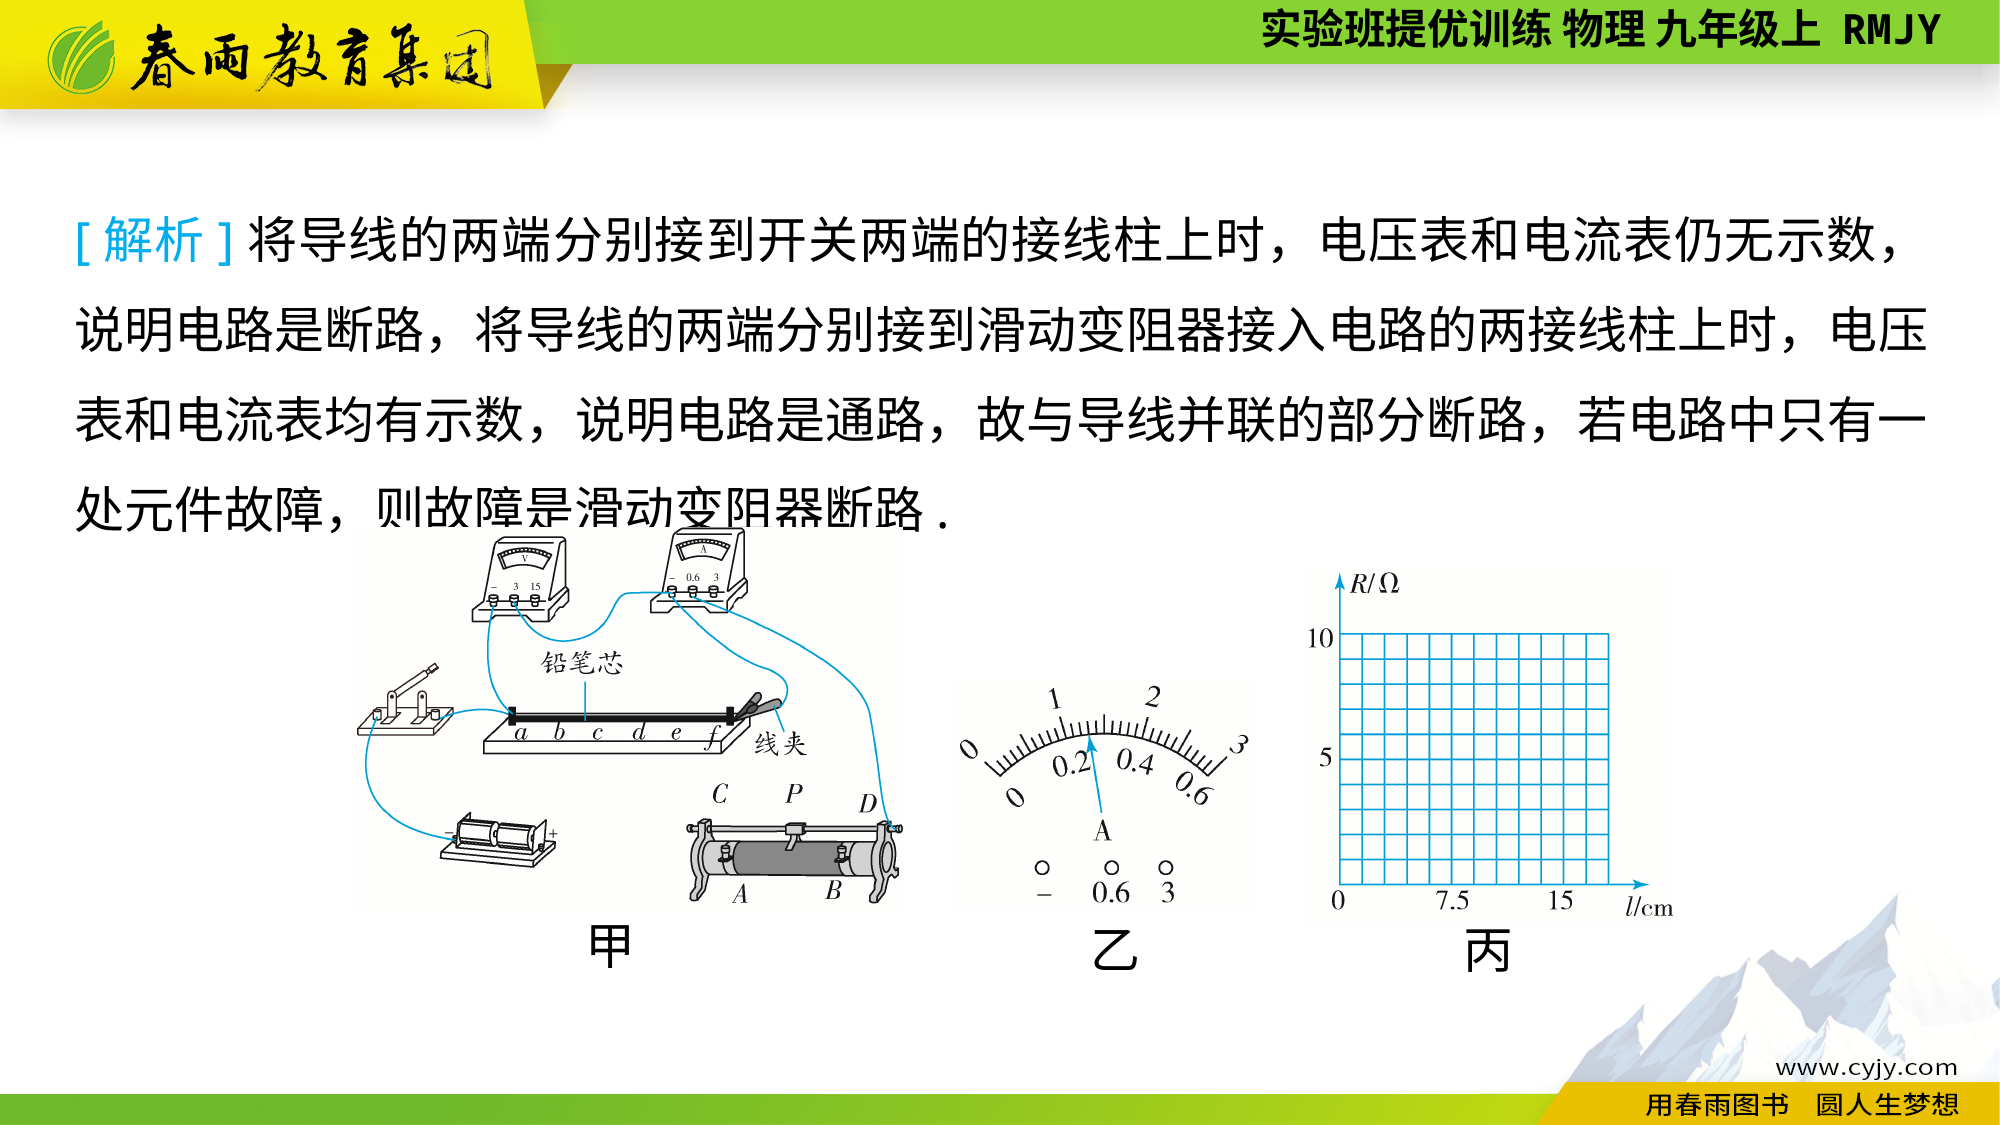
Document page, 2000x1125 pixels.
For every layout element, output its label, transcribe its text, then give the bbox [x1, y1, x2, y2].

picture [0, 0, 2000, 1125]
list [解析]将导线的两端分别接到开关两端的接线柱上时，电压表和电流表仍无示数，说明电路是断路，将导线的两端分别接到滑动变阻器接入电路的两接线柱上时，电压表和电流表均有示数，说明电路是通路，故与导线并联的部分断路，若电路中只有一处元件故障，则故障是滑动变阻器断路. [59, 170, 1944, 538]
text_box 乙 [1075, 920, 1156, 987]
text_box 甲 [570, 920, 651, 982]
text_box 丙 [1449, 932, 1529, 987]
